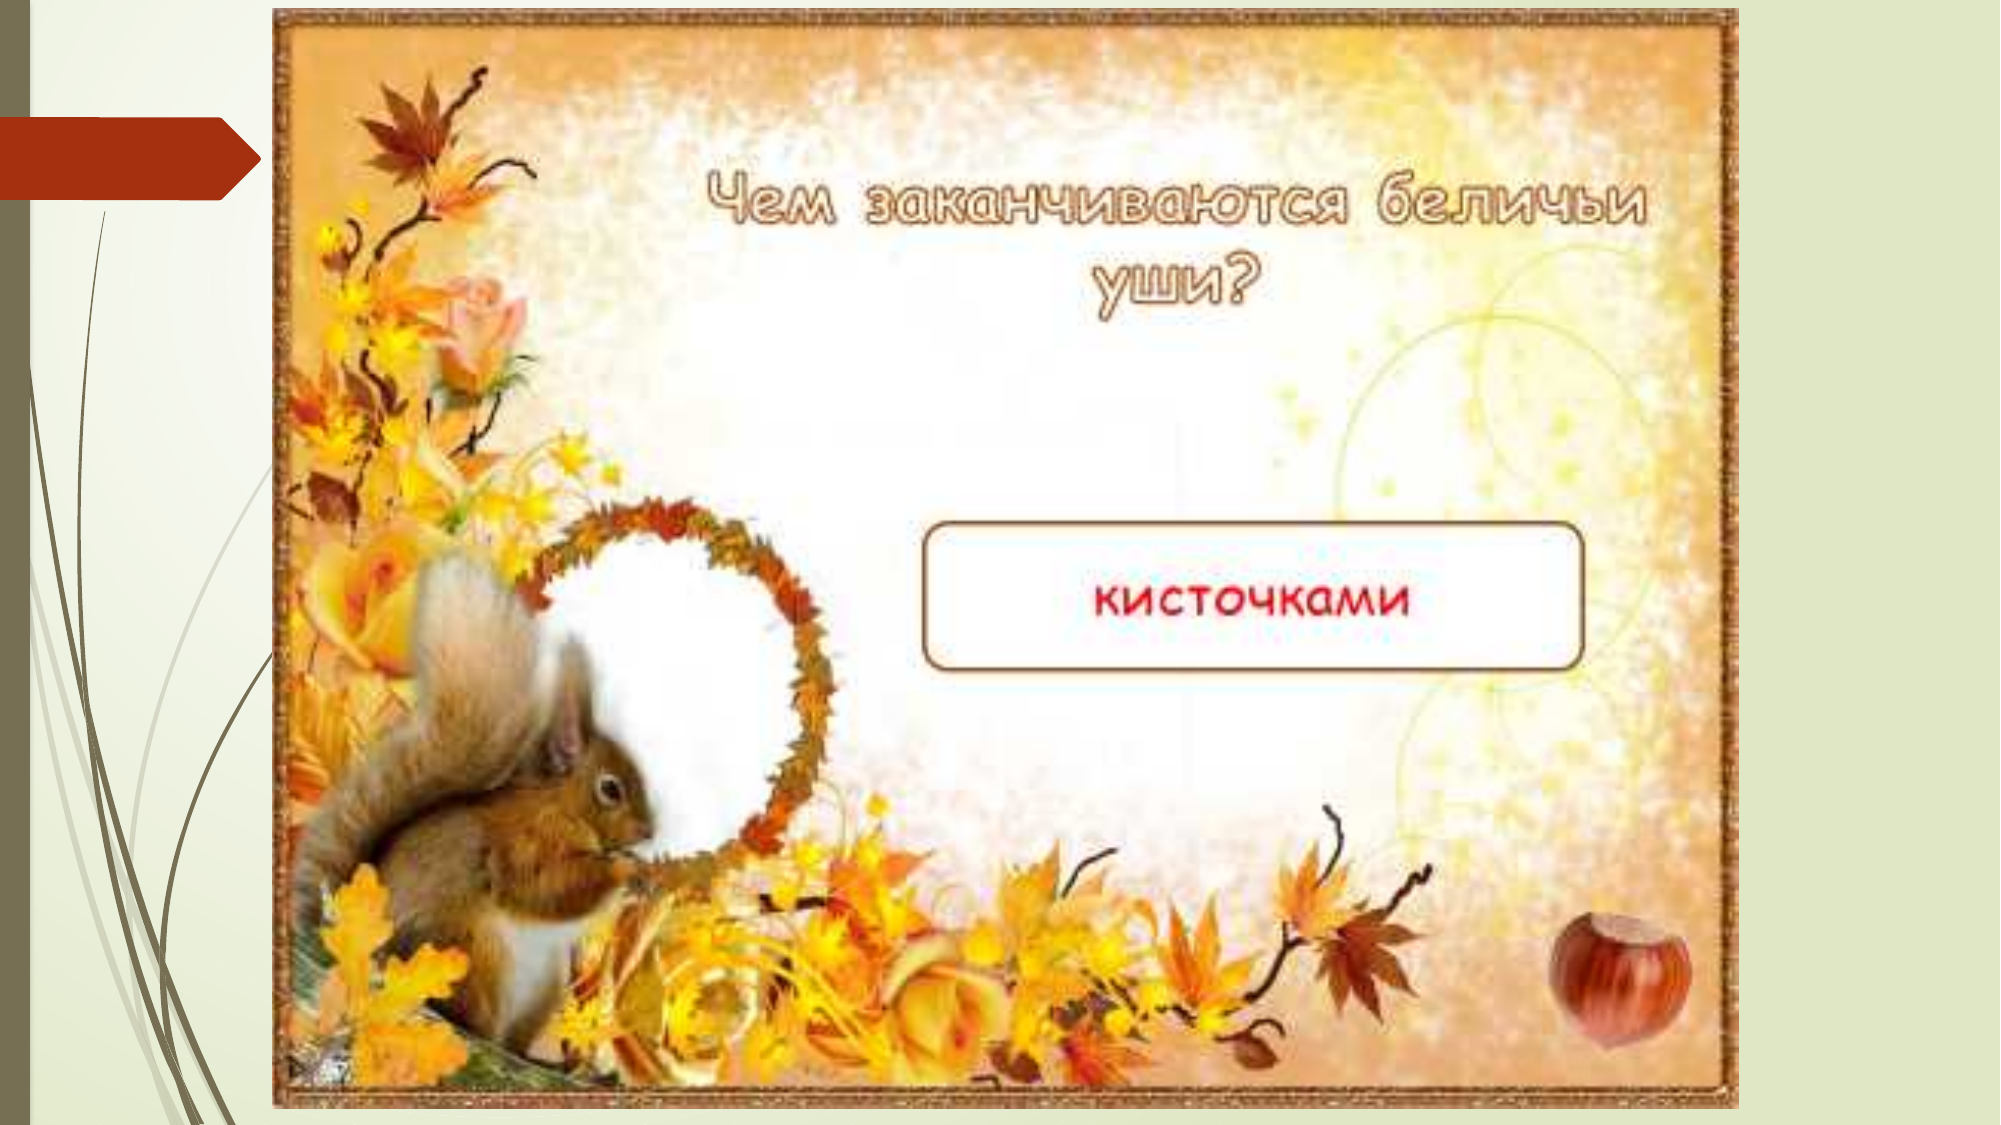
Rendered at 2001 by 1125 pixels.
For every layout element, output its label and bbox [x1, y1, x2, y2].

picture [271, 8, 1739, 1109]
